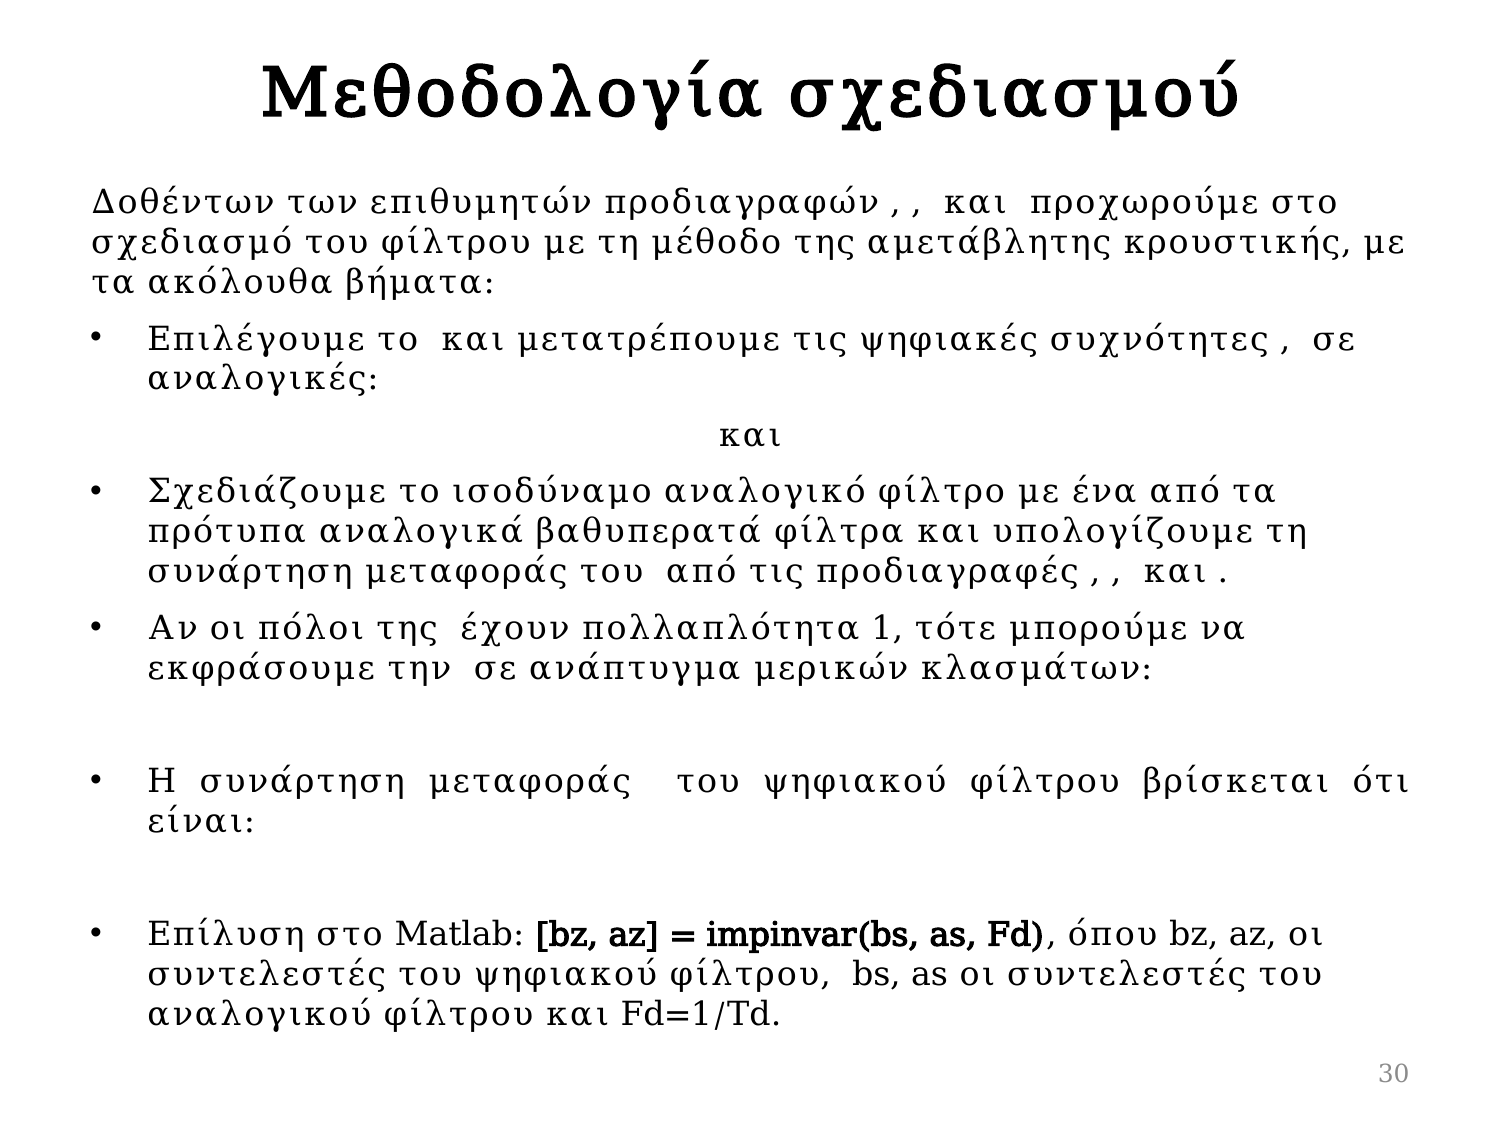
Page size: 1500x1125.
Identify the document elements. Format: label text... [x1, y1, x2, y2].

title Μεθοδολογία σχεδιασμού [75, 19, 1425, 159]
slide_number 30 [1222, 1042, 1425, 1103]
